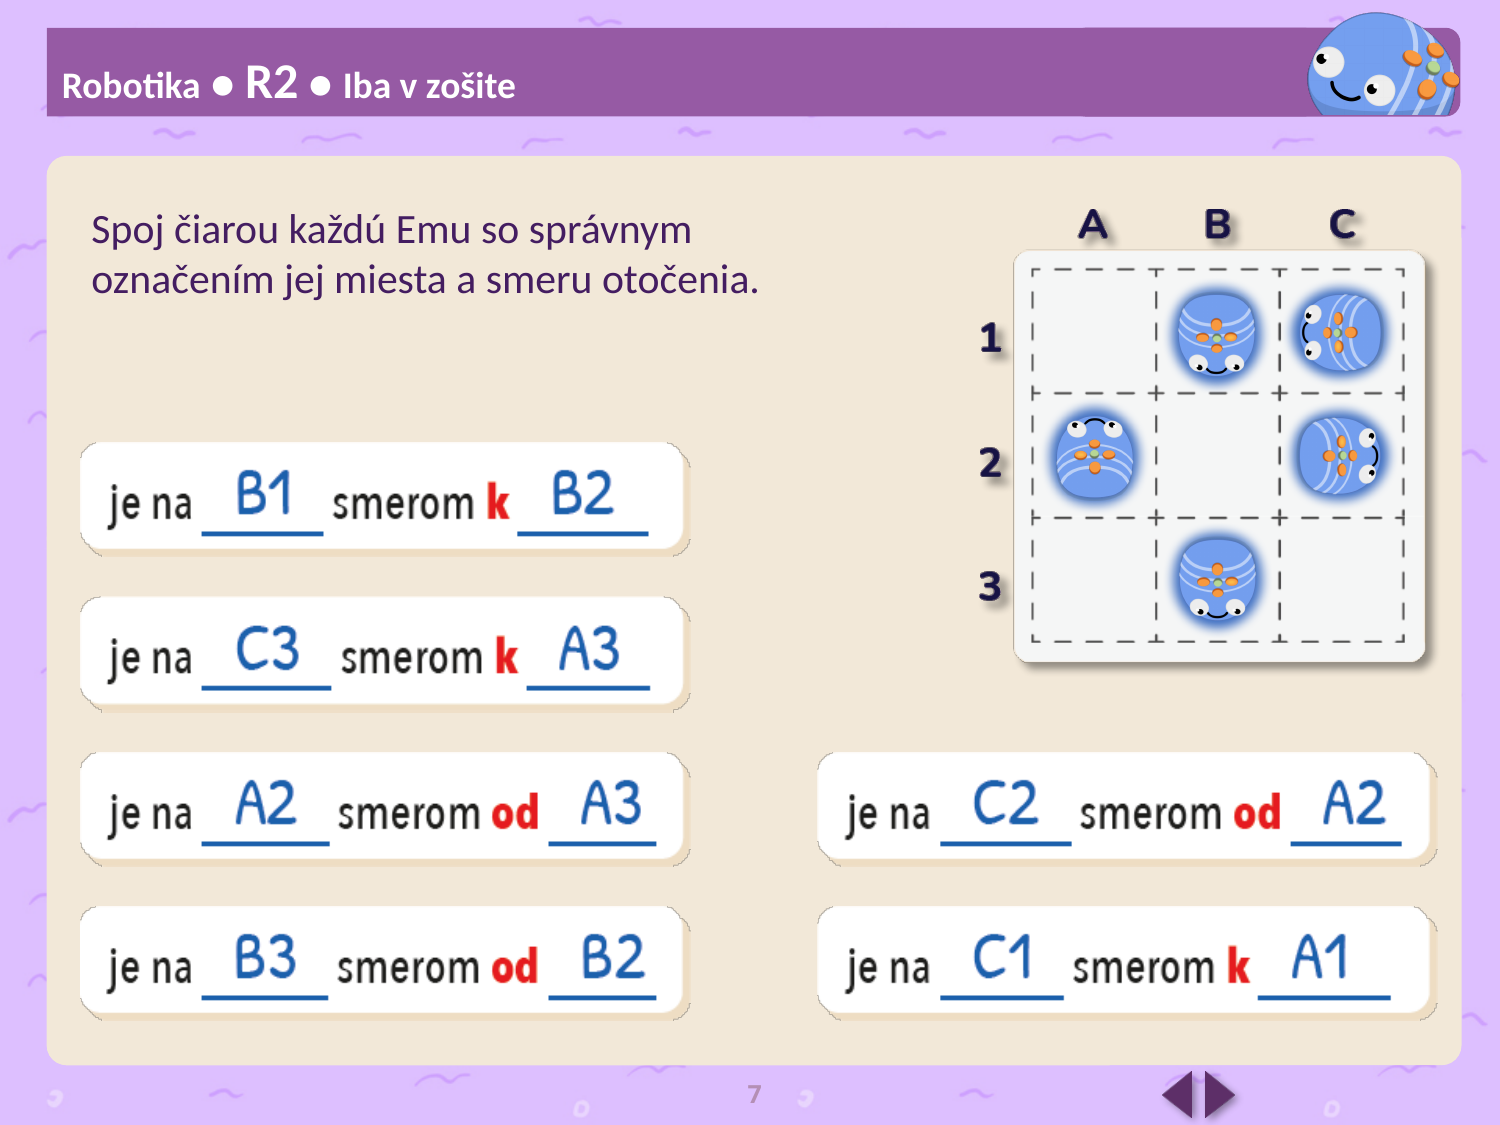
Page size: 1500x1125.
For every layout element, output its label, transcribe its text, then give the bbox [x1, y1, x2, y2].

text_box Spoj čiarou každú Emu so správnym označením jej miesta a smeru otočenia. [76, 194, 897, 310]
picture [79, 752, 691, 867]
picture [79, 442, 691, 557]
picture [0, 0, 1500, 1125]
picture [817, 906, 1438, 1021]
title Robotika ● R2 ● Iba v zošite [46, 27, 1307, 117]
picture [817, 752, 1438, 867]
picture [979, 209, 1431, 669]
picture [79, 596, 691, 713]
picture [79, 906, 691, 1021]
text_box [45, 154, 1463, 1067]
slide_number 7 [718, 1067, 792, 1125]
